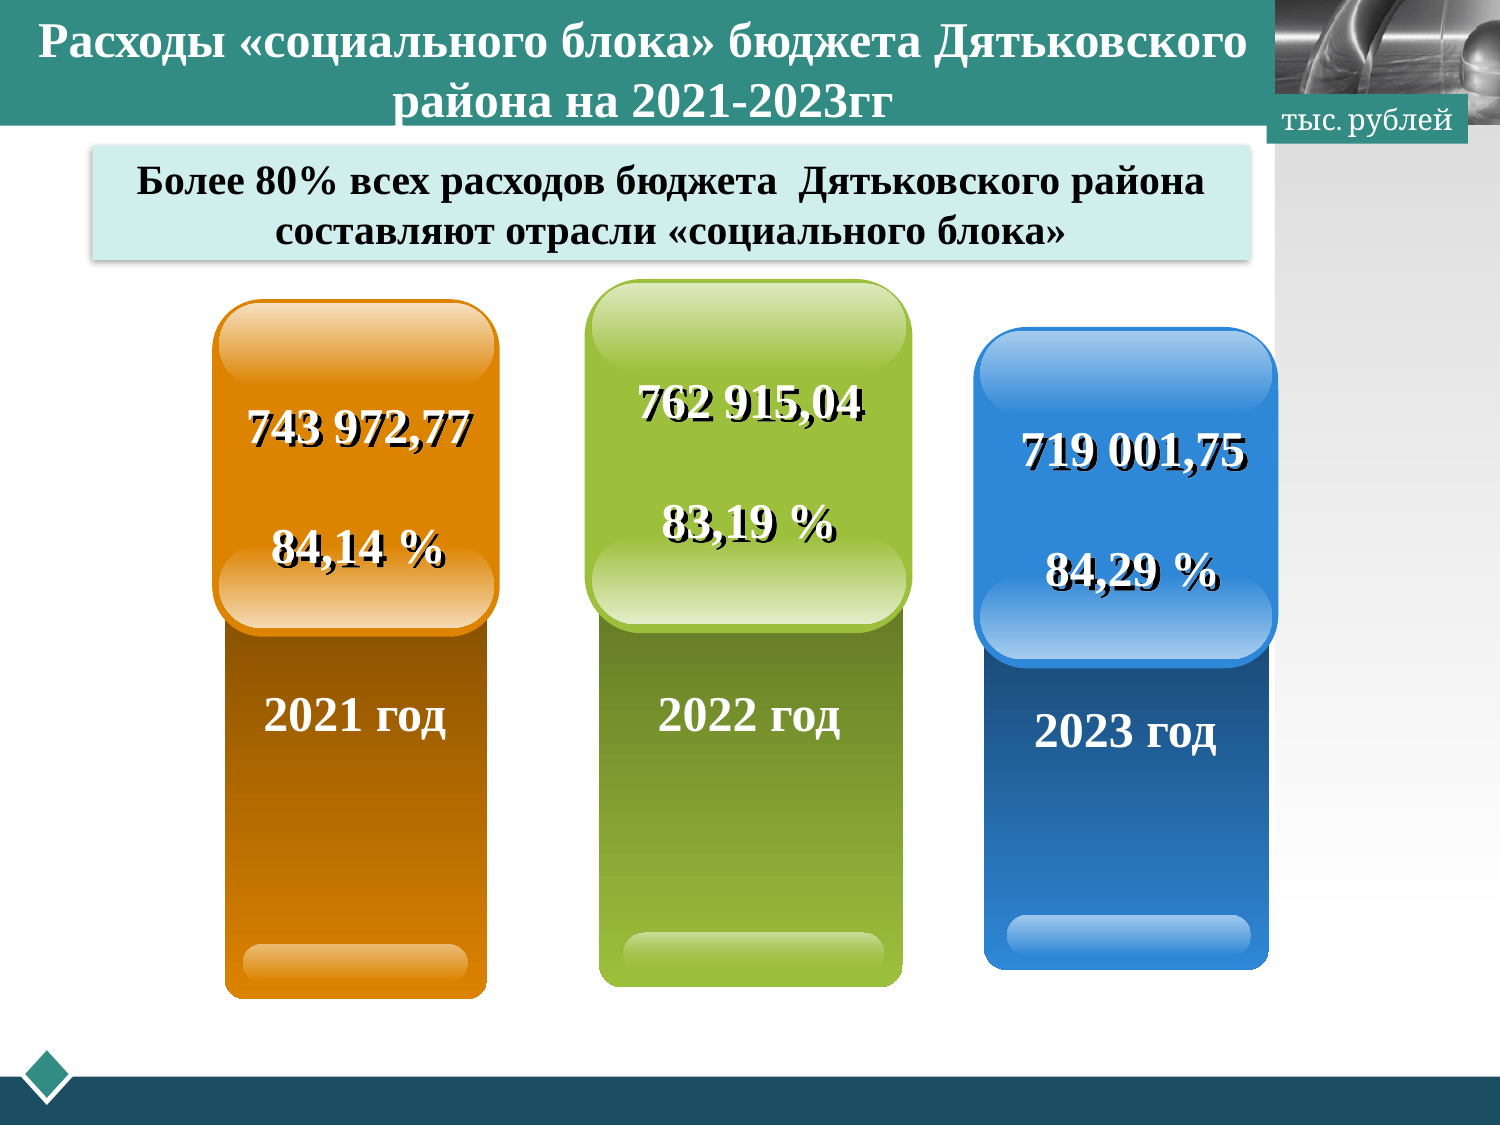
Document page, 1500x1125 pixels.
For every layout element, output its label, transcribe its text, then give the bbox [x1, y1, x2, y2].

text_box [584, 278, 913, 988]
text_box Расходы «социального блока» бюджета Дятьковского района на 2021-2023гг [0, 0, 1286, 123]
text_box тыс. рублей [1266, 94, 1468, 144]
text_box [973, 326, 1279, 970]
text_box Более 80% всех расходов бюджета Дятьковского района составляют отрасли «социального блока» [92, 145, 1251, 261]
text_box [211, 298, 500, 1000]
picture [1286, 0, 1500, 125]
